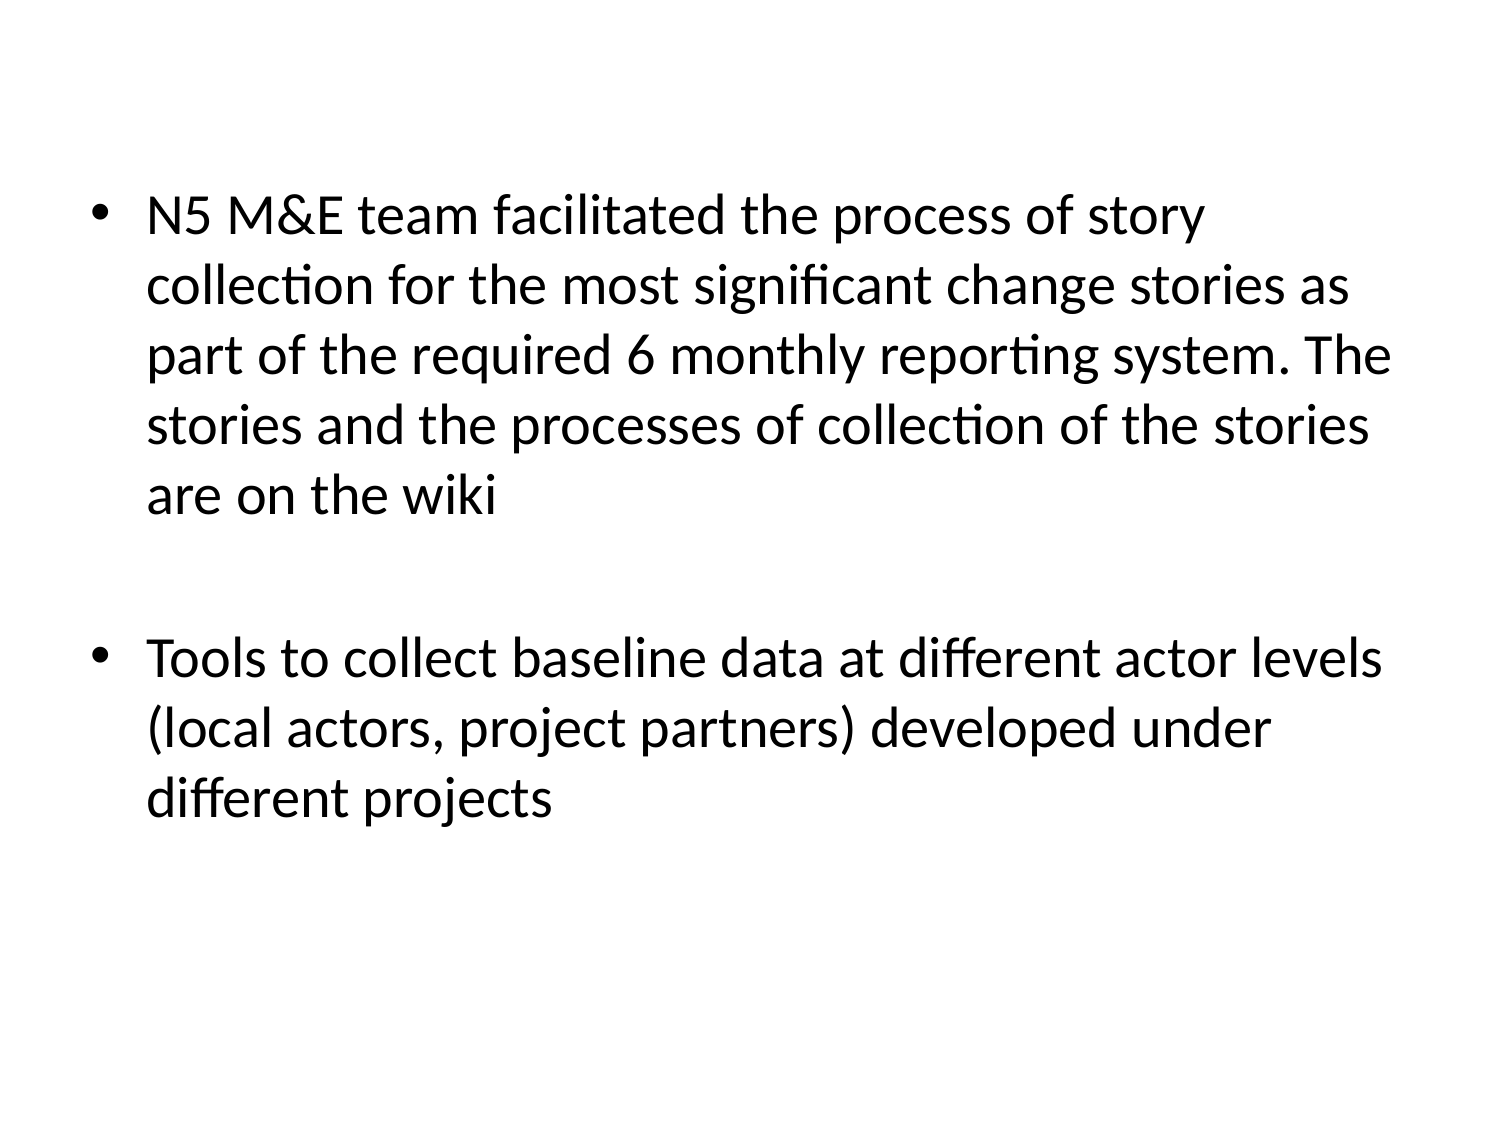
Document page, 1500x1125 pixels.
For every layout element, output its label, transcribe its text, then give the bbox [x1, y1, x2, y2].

list N5 M&E team facilitated the process of story collection for the most significant change stories as part of the required 6 monthly reporting system. The stories and the processes of collection of the stories are on the wiki Tools to collect baseline data at different actor levels (local actors, project partners) developed under different projects [75, 87, 1425, 1005]
